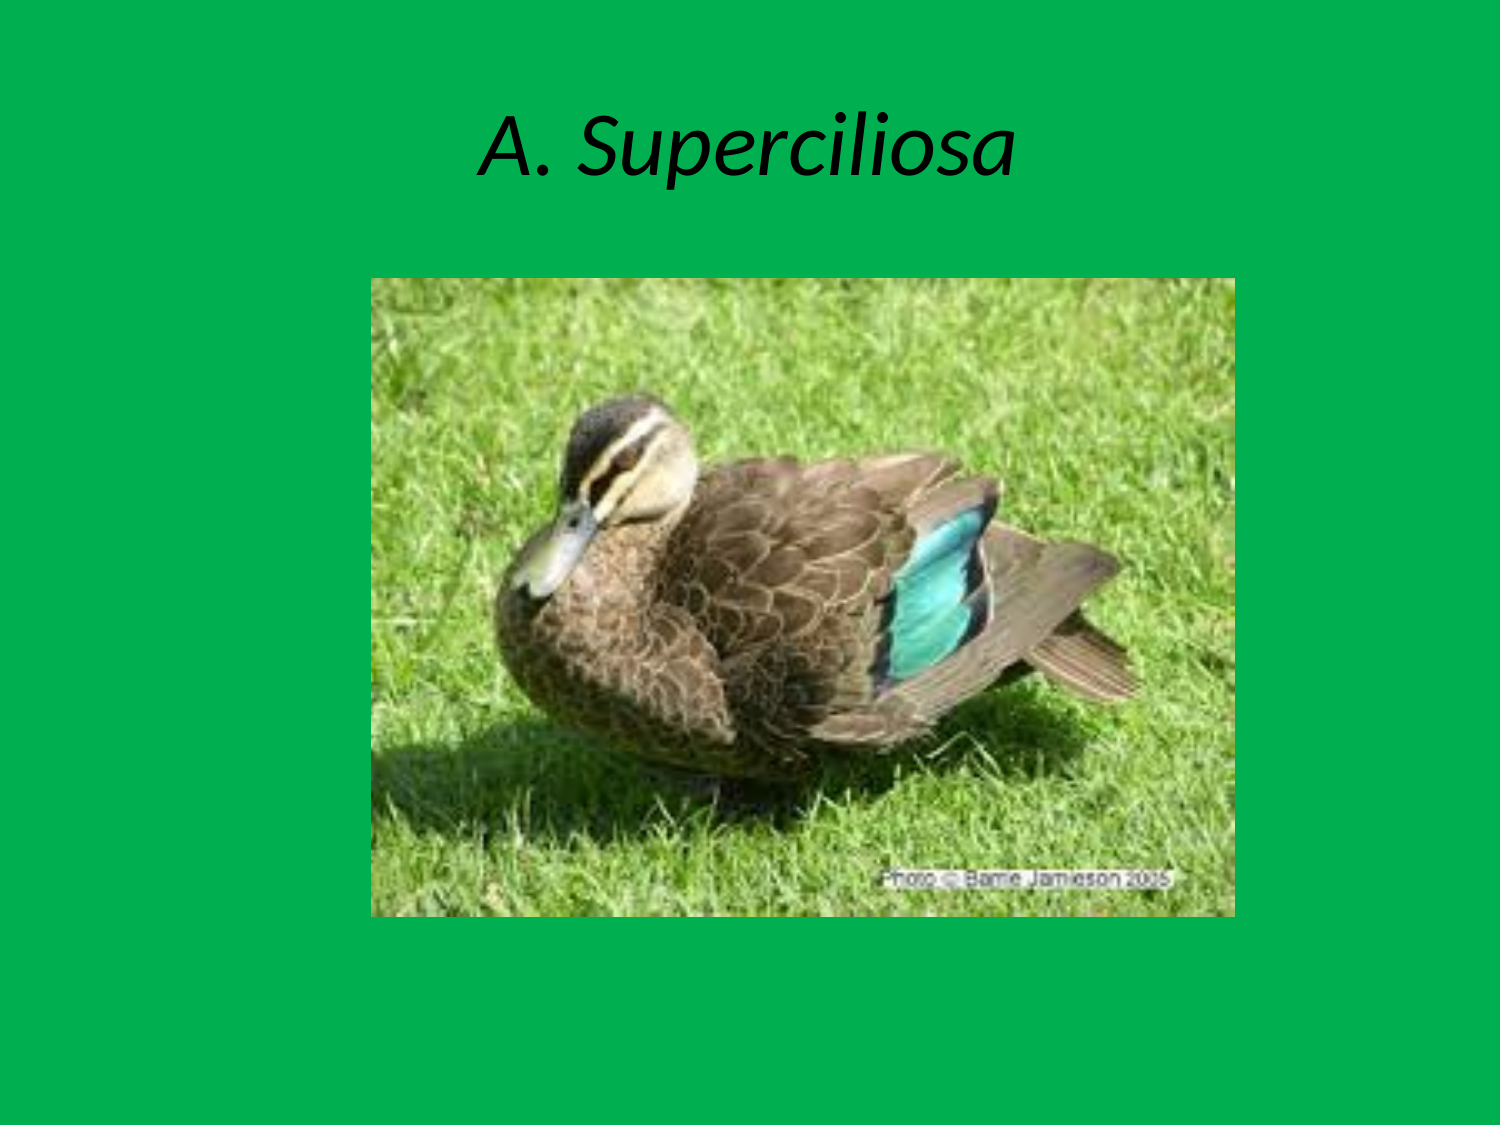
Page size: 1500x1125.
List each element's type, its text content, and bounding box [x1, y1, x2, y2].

title A. Superciliosa [75, 45, 1425, 233]
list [371, 278, 1235, 918]
